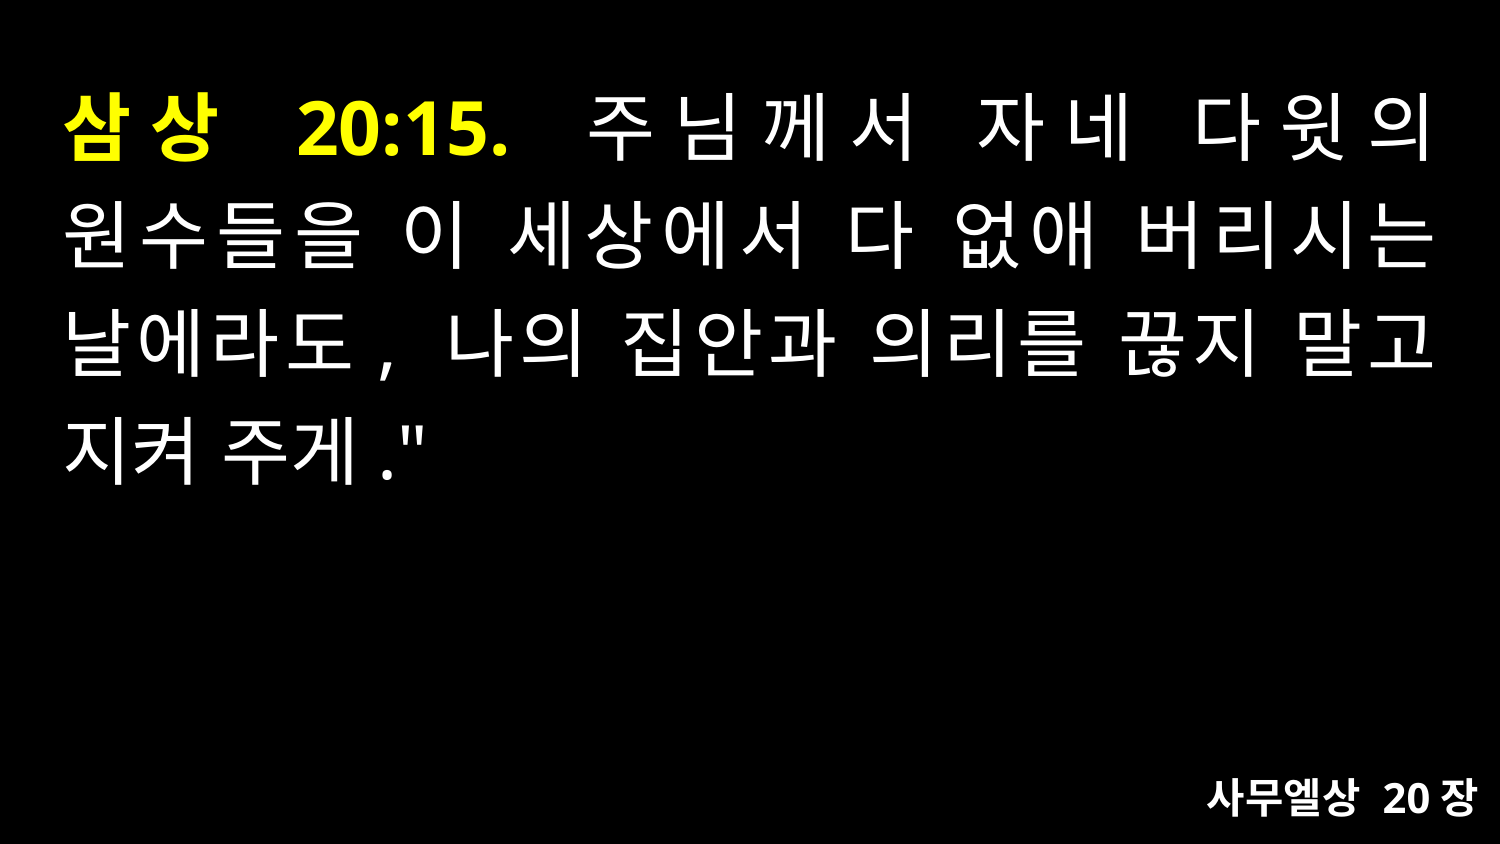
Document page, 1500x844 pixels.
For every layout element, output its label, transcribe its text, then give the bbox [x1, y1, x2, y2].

title 삼상 20:15. 주님께서 자네 다윗의 원수들을 이 세상에서 다 없애 버리시는 날에라도, 나의 집안과 의리를 끊지 말고 지켜 주게." [0, 0, 1500, 844]
subtitle 사무엘상 20장 [916, 770, 1500, 844]
